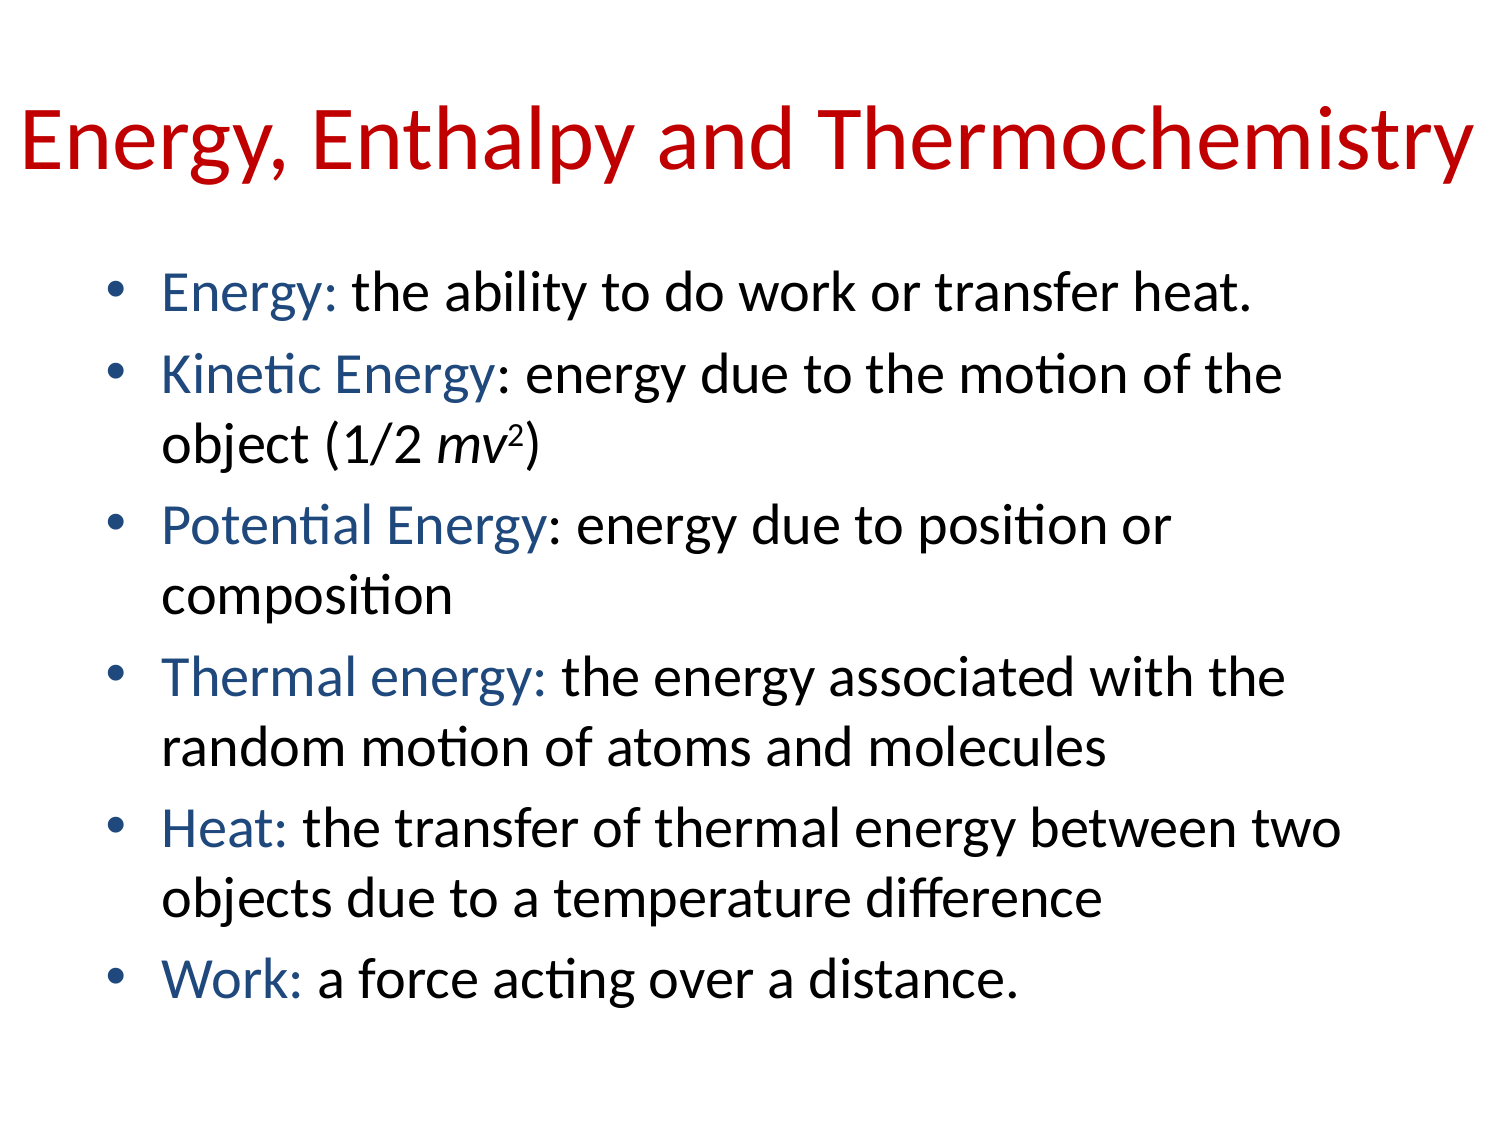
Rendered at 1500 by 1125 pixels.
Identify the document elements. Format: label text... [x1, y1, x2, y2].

title Energy, Enthalpy and Thermochemistry [0, 24, 1500, 241]
list Energy: the ability to do work or transfer heat. Kinetic Energy: energy due to the motion of the object (1/2 mv2) Potential Energy: energy due to position or composition Thermal energy: the energy associated with the random motion of atoms and molecules Heat: the transfer of thermal energy between two objects due to a temperature difference Work: a force acting over a distance. [90, 246, 1450, 1038]
